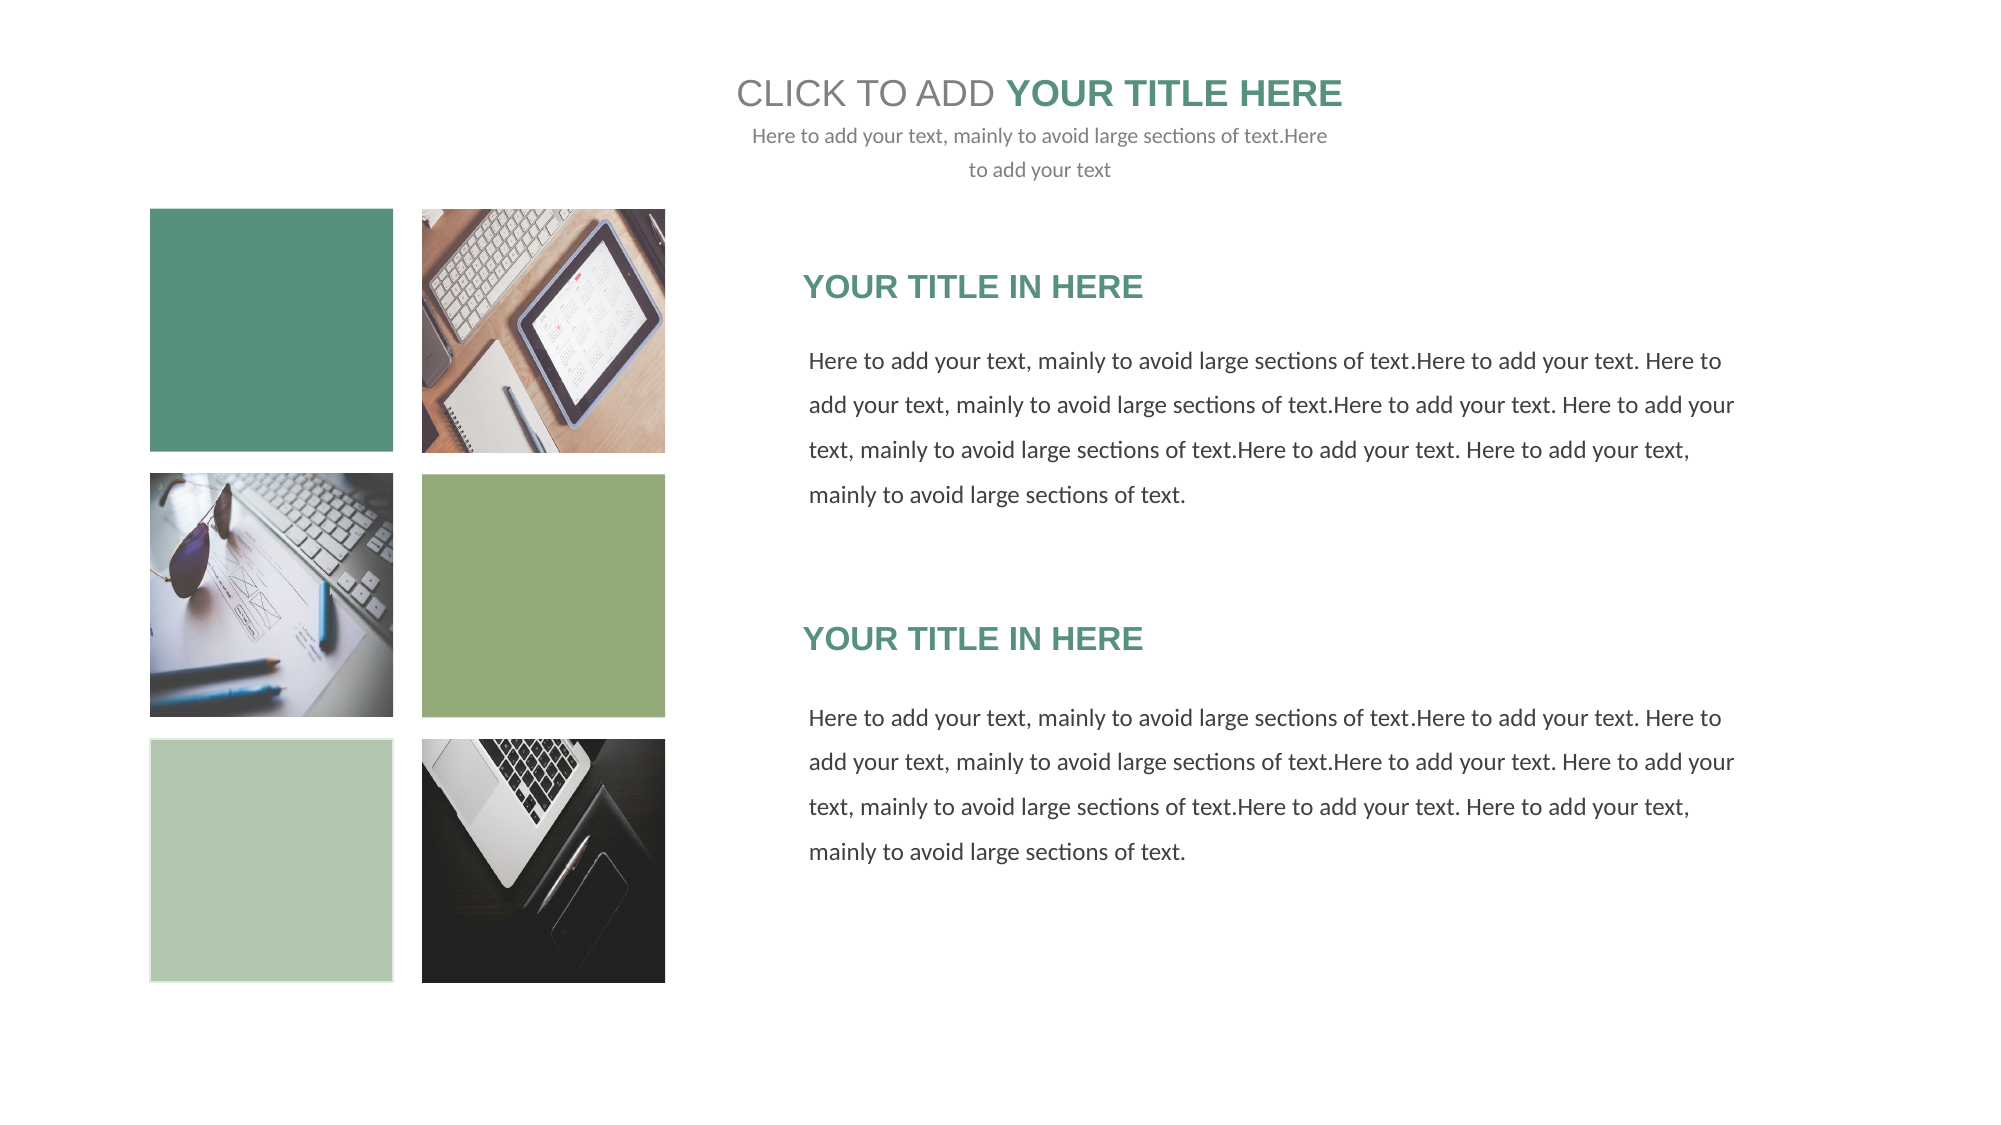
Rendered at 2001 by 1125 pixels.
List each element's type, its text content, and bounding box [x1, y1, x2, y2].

text_box [421, 208, 666, 453]
text_box [149, 738, 394, 983]
text_box [421, 473, 666, 718]
text_box [421, 738, 666, 983]
text_box Here to add your text, mainly to avoid large sections of text.Here to add your text. Here to add your text, mainly to avoid large sections of text.Here to add your text. Here to add your text, mainly to avoid large sections of text.Here to add your text. Here to add your text, mainly to avoid large sections of text. [794, 321, 1753, 517]
text_box [149, 473, 394, 718]
text_box [149, 208, 394, 453]
text_box Here to add your text, mainly to avoid large sections of text.Here to add your text [732, 106, 1348, 190]
text_box CLICK TO ADD YOUR TITLE HERE [721, 61, 1359, 121]
text_box YOUR TITLE IN HERE [787, 618, 1201, 665]
text_box Here to add your text, mainly to avoid large sections of text.Here to add your text. Here to add your text, mainly to avoid large sections of text.Here to add your text. Here to add your text, mainly to avoid large sections of text.Here to add your text. Here to add your text, mainly to avoid large sections of text. [794, 678, 1753, 873]
text_box YOUR TITLE IN HERE [787, 266, 1201, 313]
